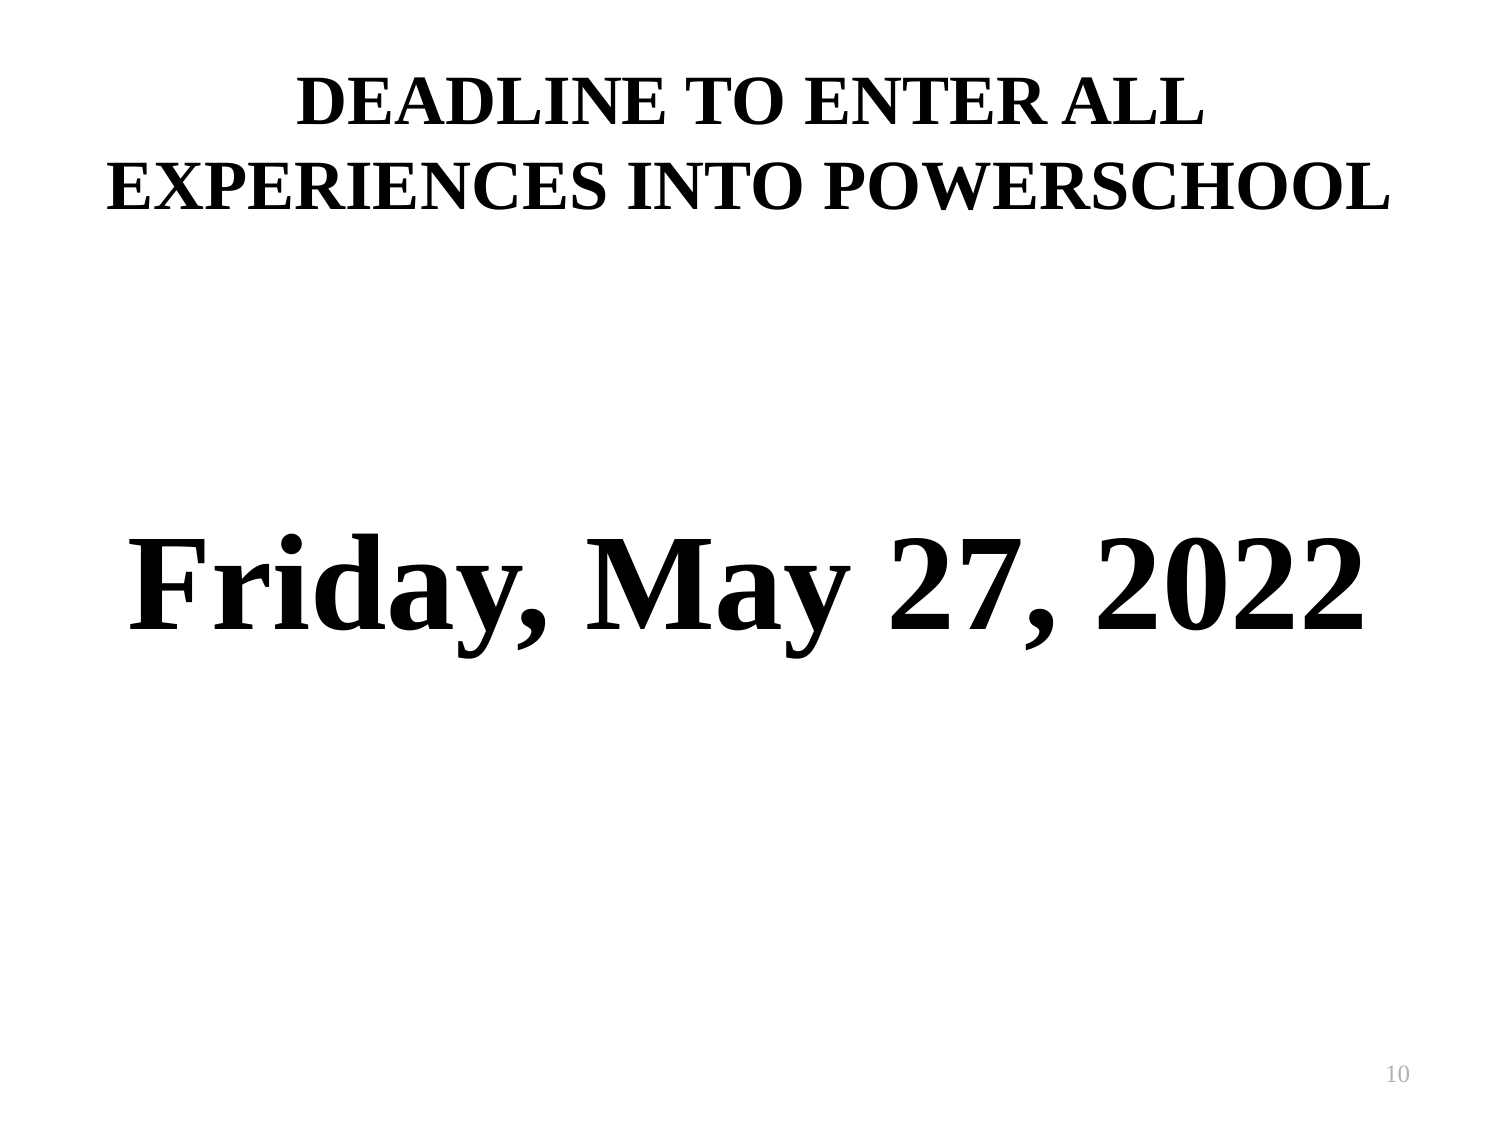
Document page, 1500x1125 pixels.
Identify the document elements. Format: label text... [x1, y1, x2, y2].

title Deadline to enter all experiences into PowerSchool [75, 45, 1425, 233]
slide_number 10 [1074, 1042, 1425, 1103]
text_box Friday, May 27, 2022 [75, 262, 1450, 1005]
